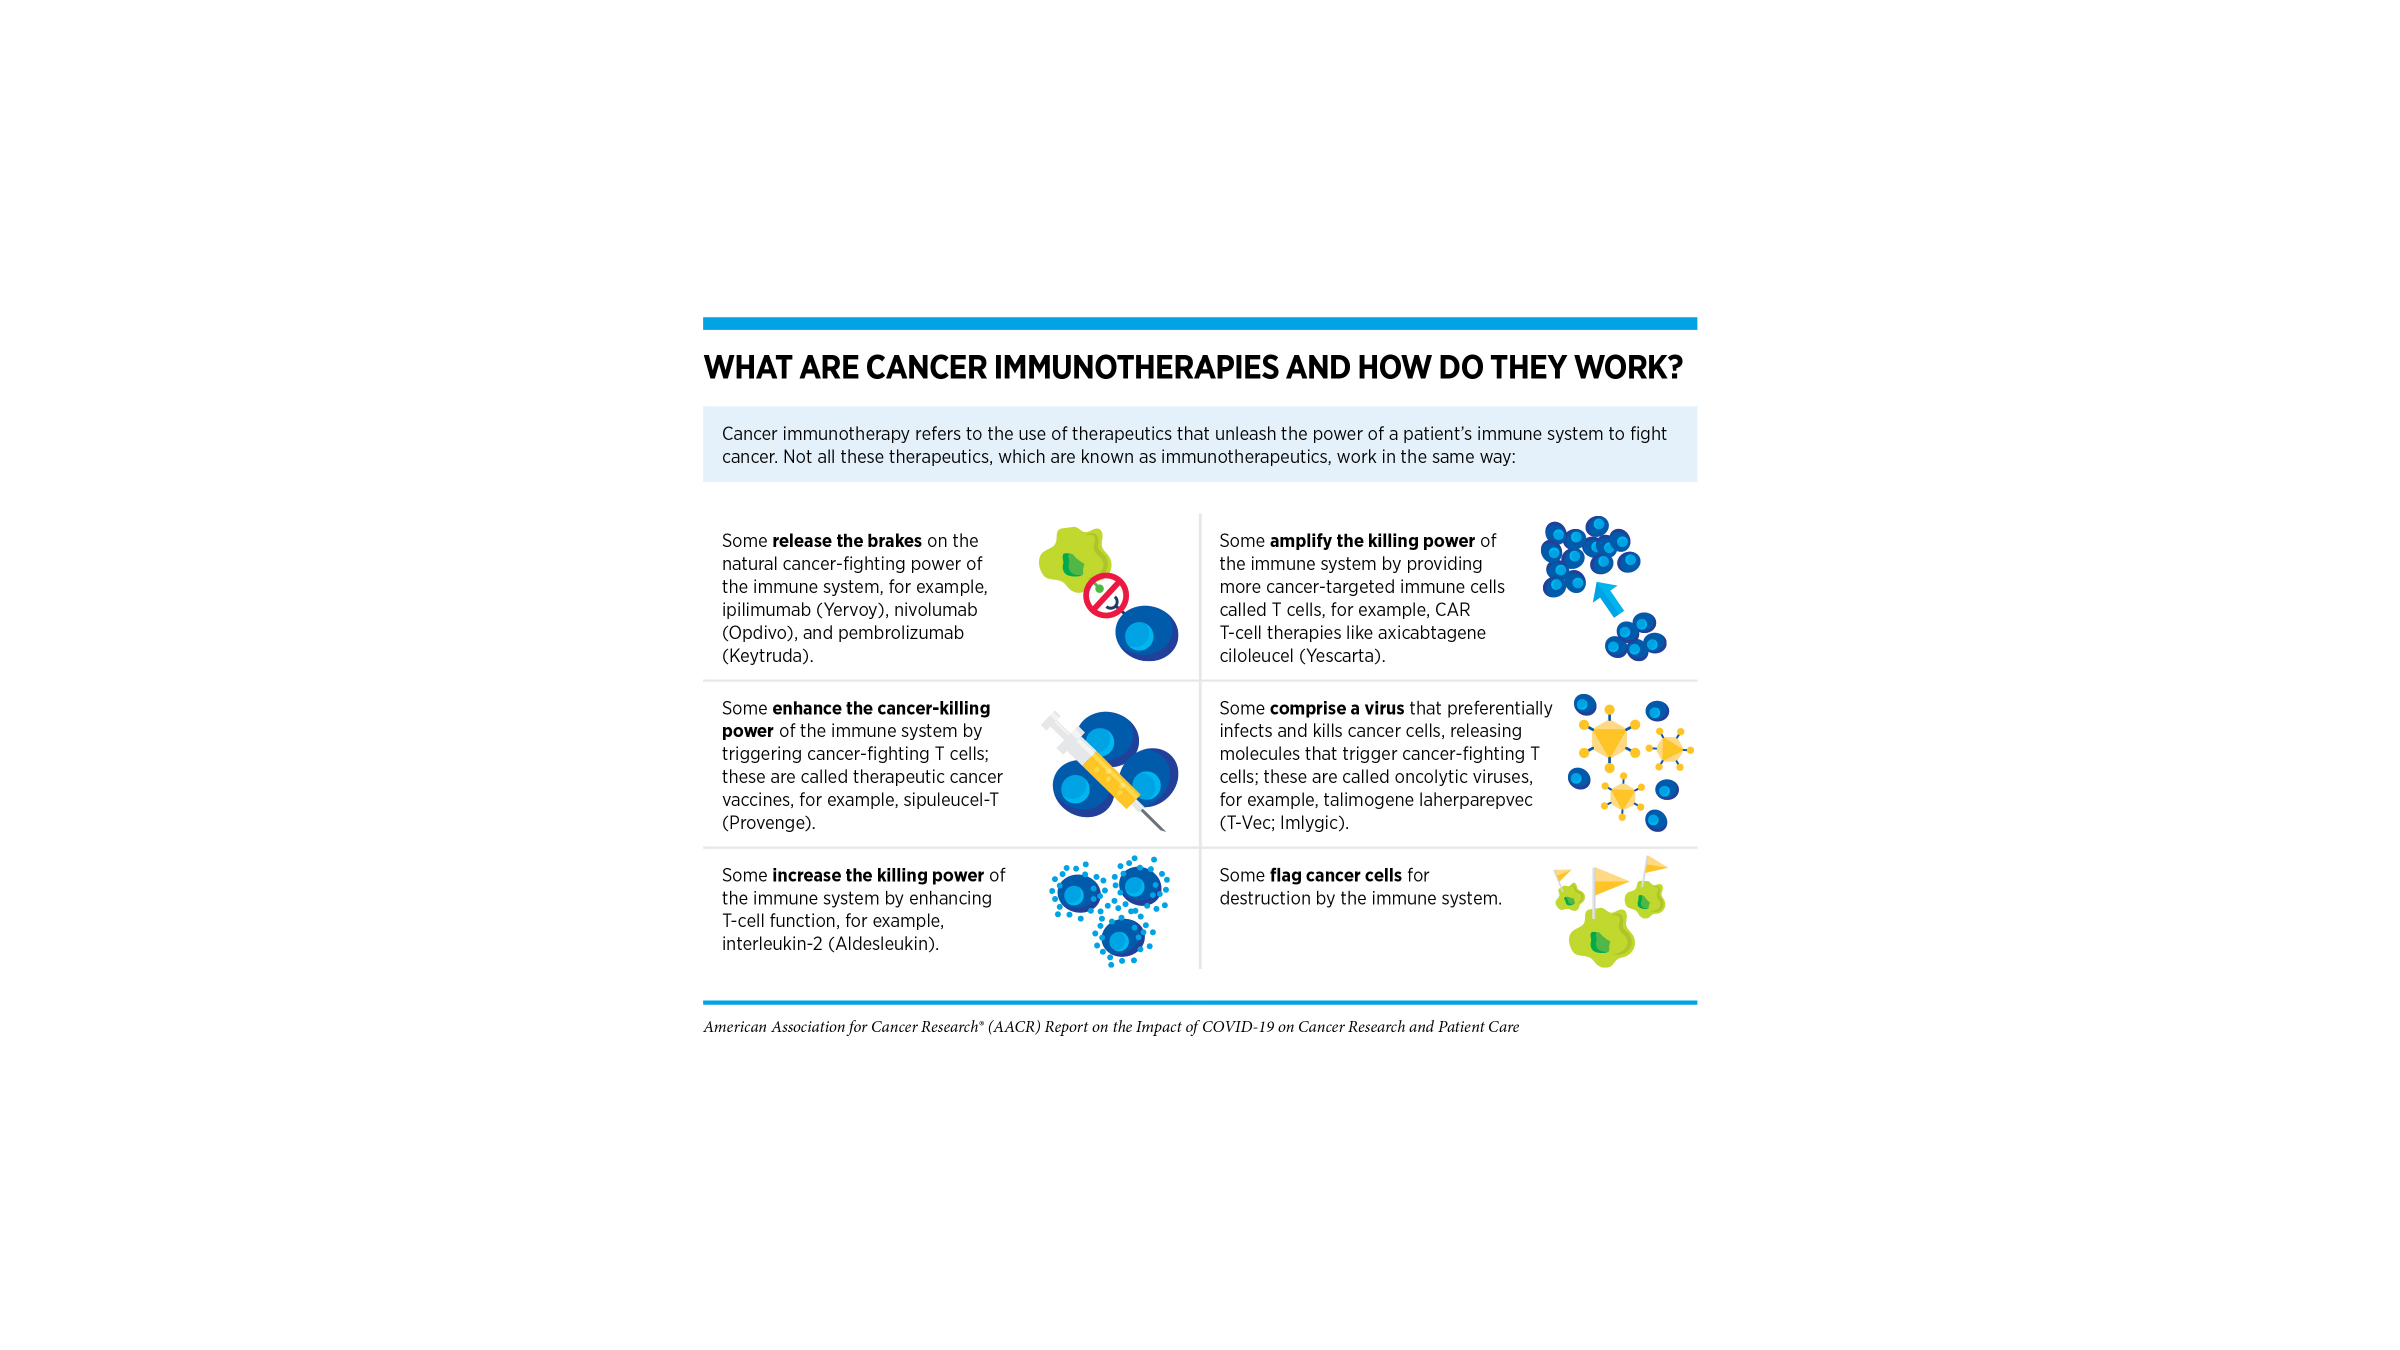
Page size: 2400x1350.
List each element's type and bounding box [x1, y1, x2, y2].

picture [687, 303, 1713, 1047]
